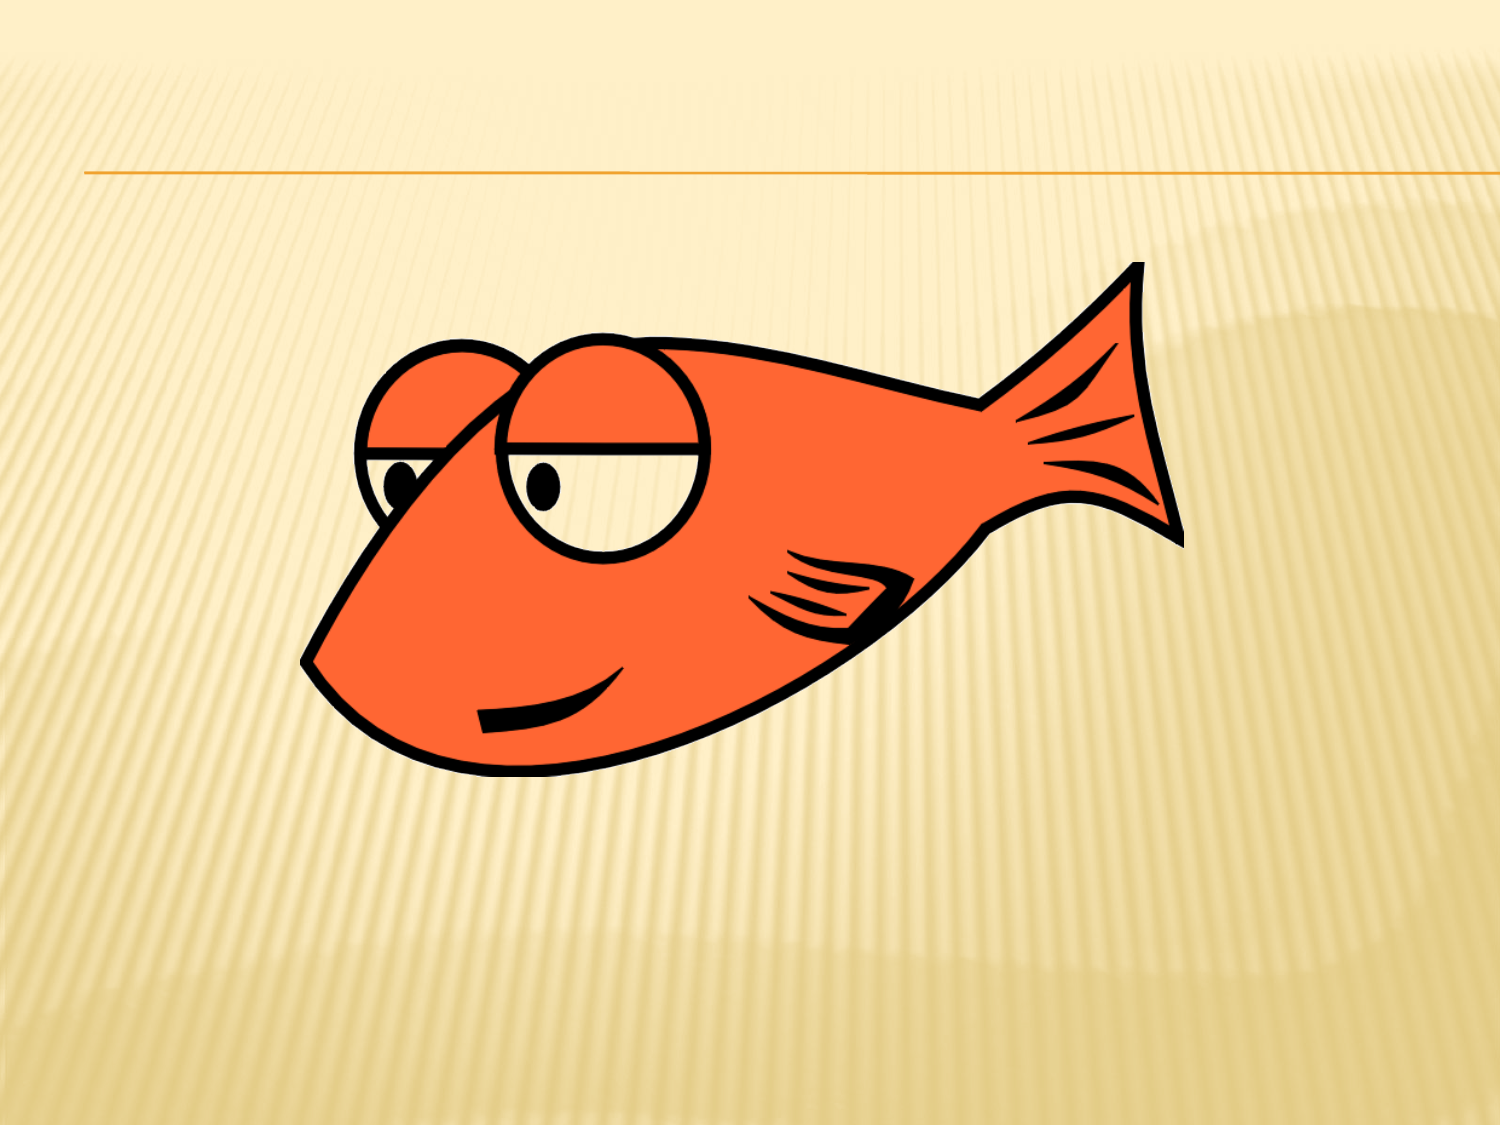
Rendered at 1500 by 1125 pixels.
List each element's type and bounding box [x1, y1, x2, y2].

list [299, 262, 1184, 777]
